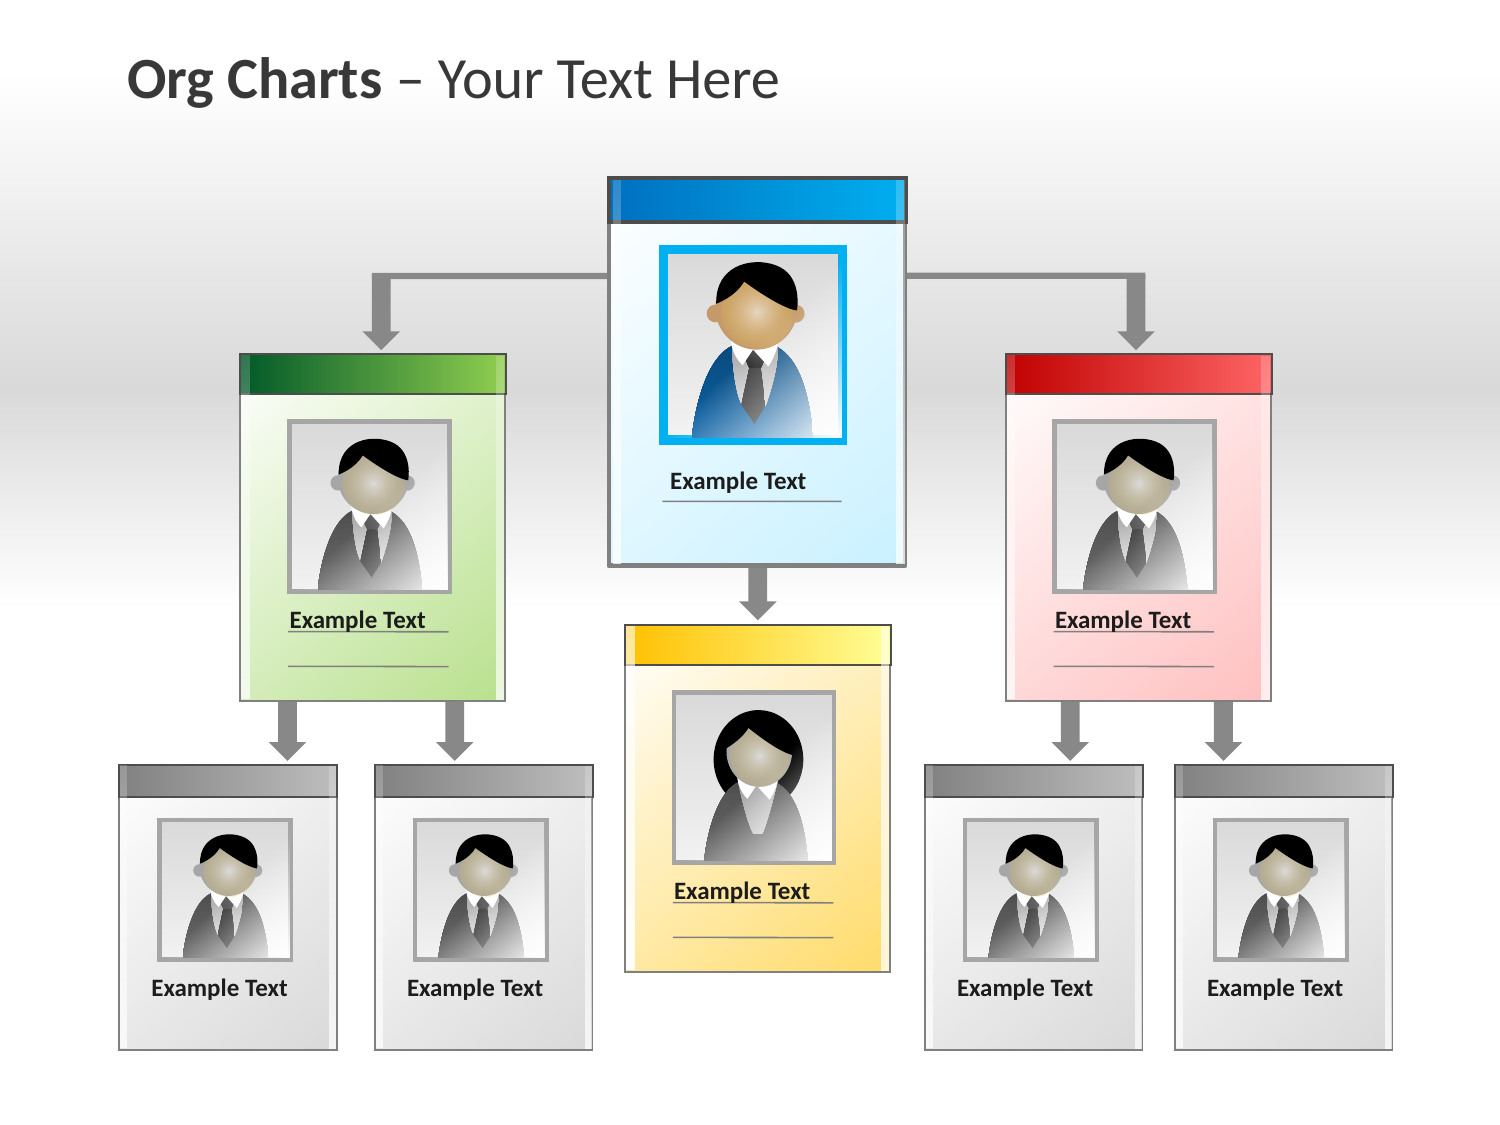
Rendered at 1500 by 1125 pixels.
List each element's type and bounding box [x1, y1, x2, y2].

text_box [362, 274, 603, 351]
text_box [1202, 710, 1245, 763]
text_box [374, 764, 594, 1051]
text_box [608, 177, 907, 567]
text_box [1174, 764, 1394, 1051]
text_box [434, 710, 476, 763]
text_box [119, 764, 338, 1051]
text_box [240, 353, 507, 702]
text_box [266, 710, 309, 763]
text_box [1049, 710, 1091, 763]
text_box [1005, 353, 1272, 702]
text_box [624, 624, 892, 973]
text_box [0, 0, 1500, 663]
text_box [924, 764, 1144, 1051]
text_box [912, 274, 1155, 351]
